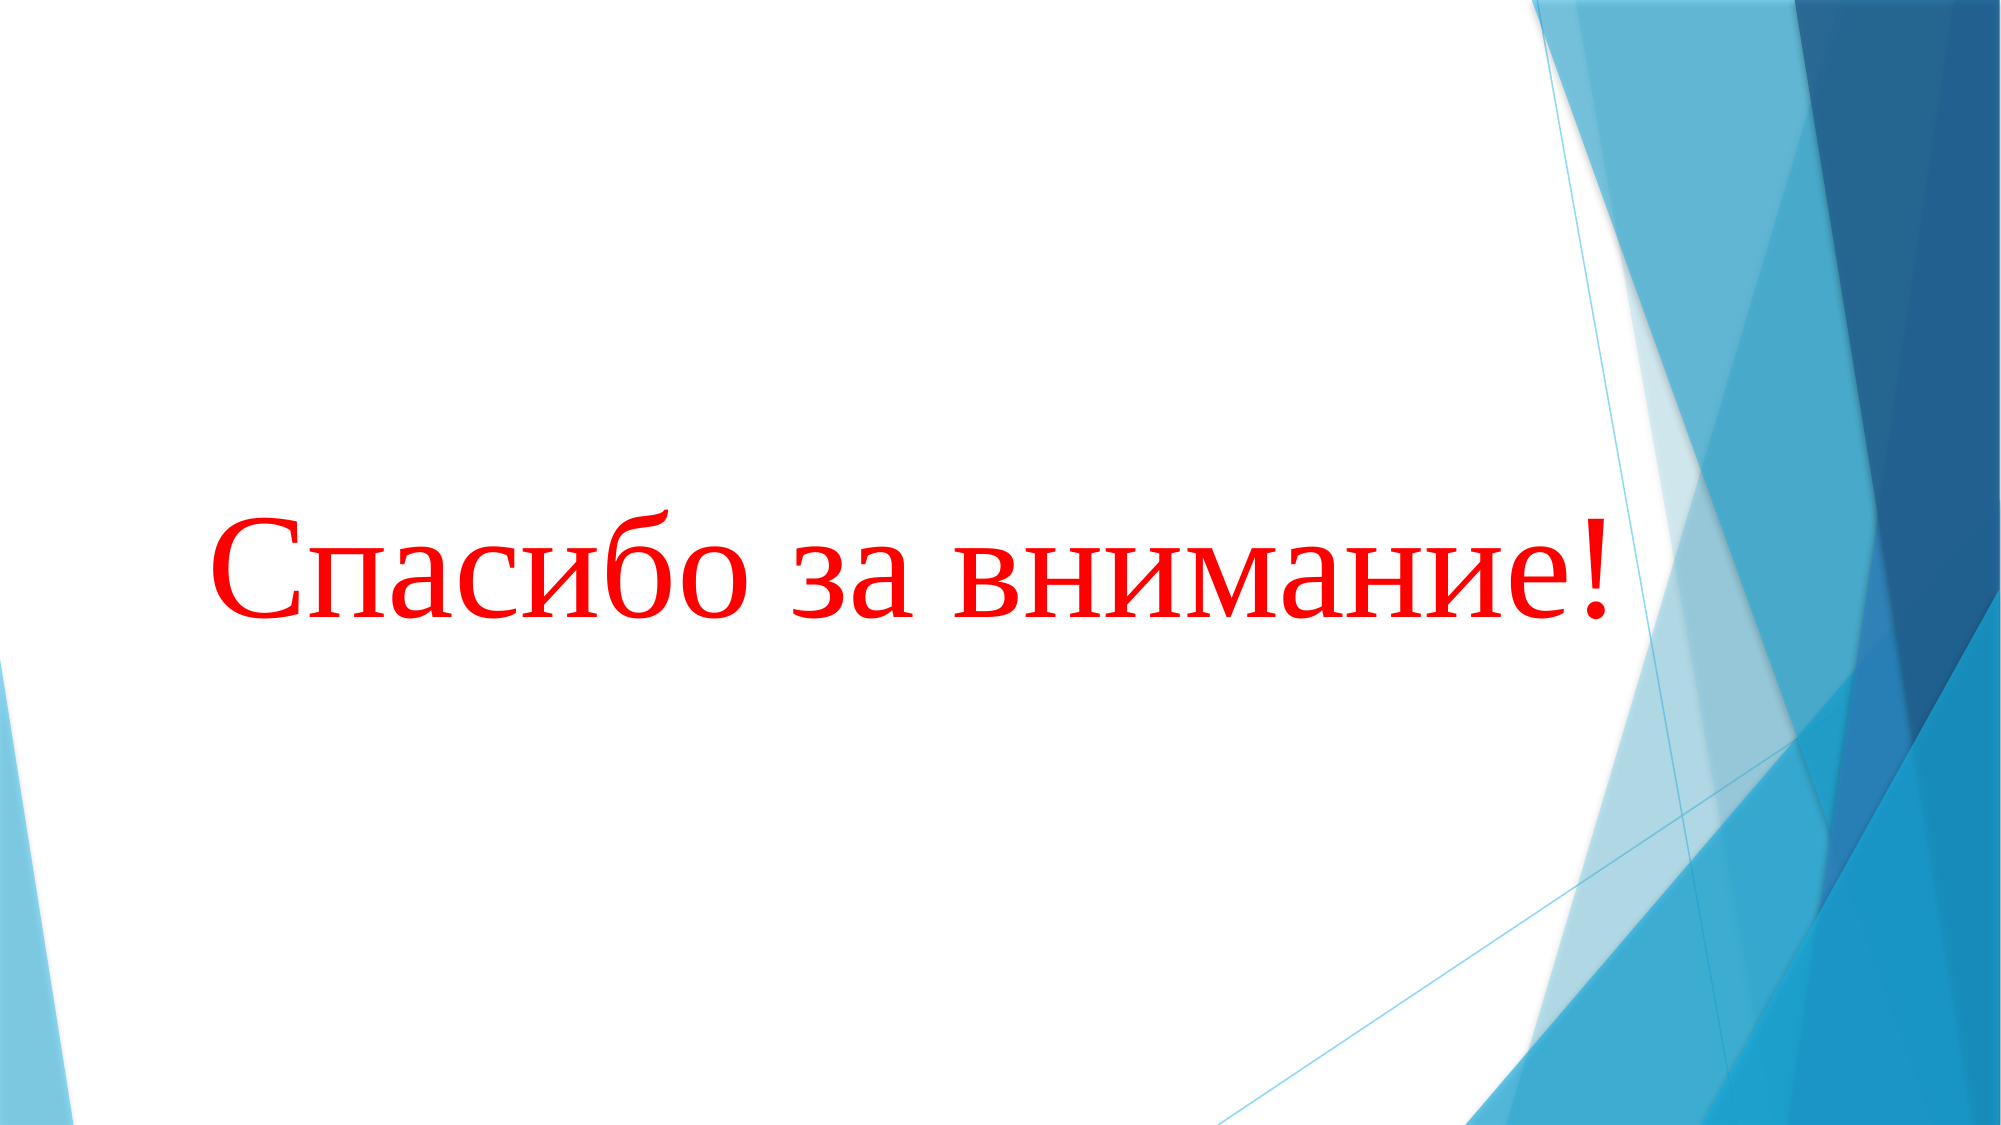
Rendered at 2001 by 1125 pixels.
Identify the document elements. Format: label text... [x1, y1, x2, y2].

list Спасибо за внимание! [181, 459, 1649, 1025]
